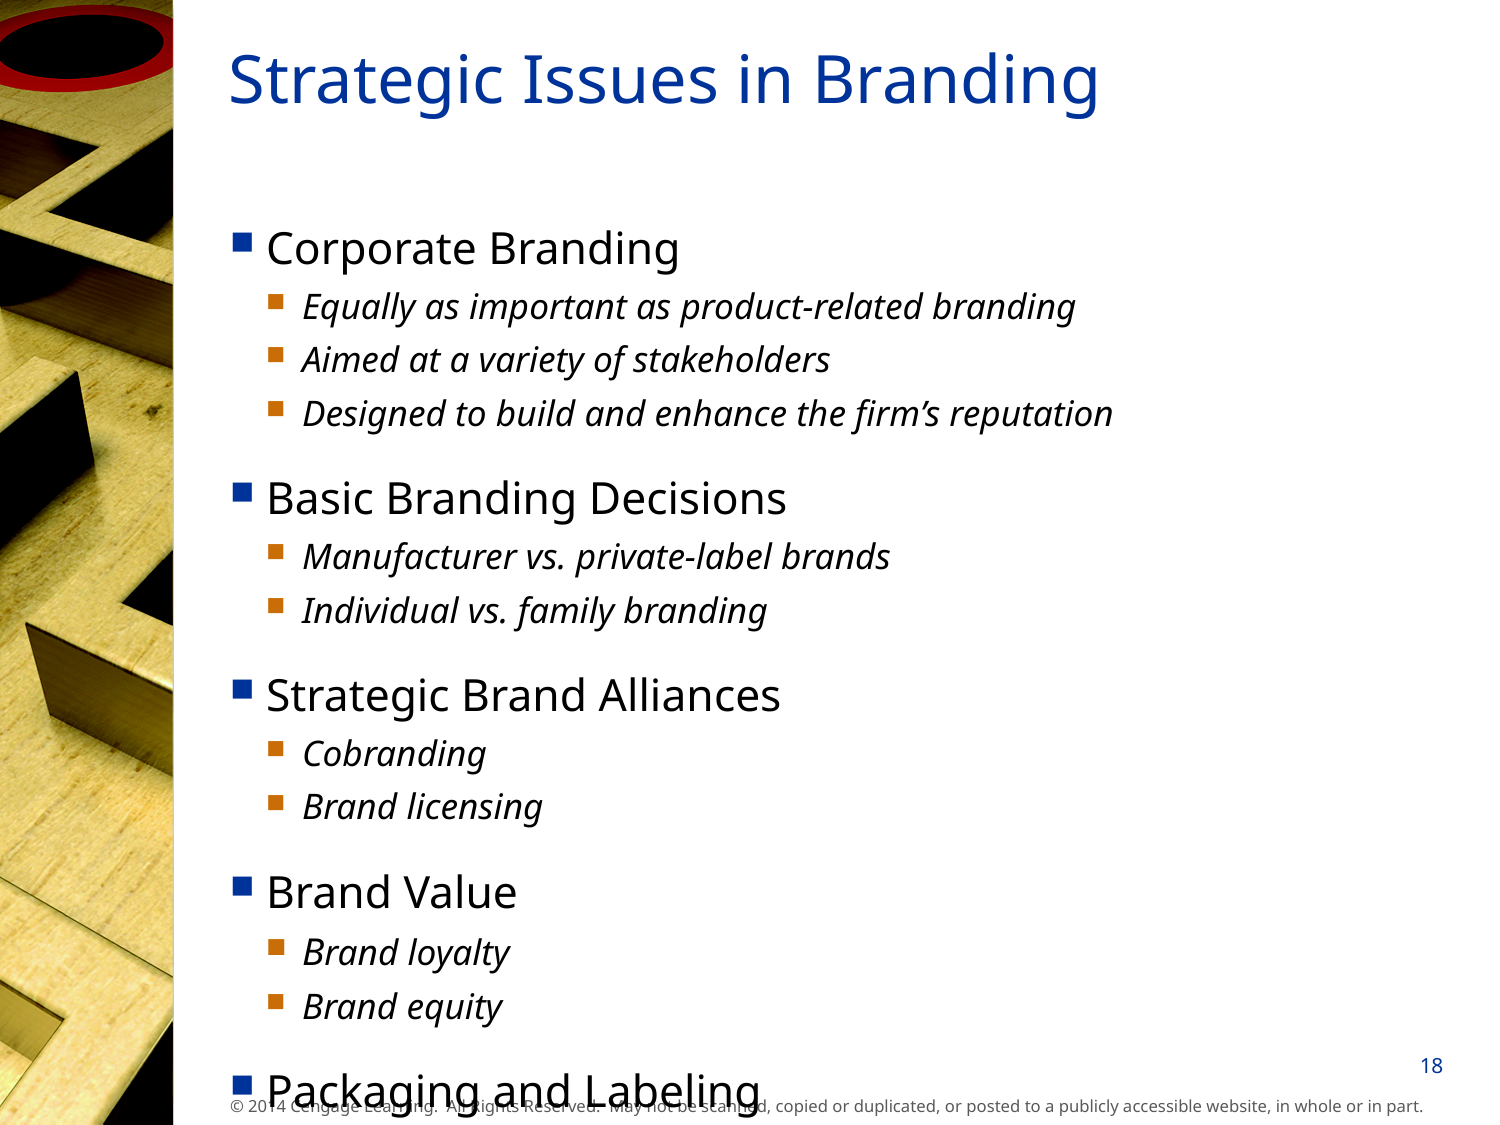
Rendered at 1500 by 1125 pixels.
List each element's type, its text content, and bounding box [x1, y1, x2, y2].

picture [0, 0, 174, 1125]
title Strategic Issues in Branding [213, 29, 1454, 213]
list Corporate Branding Equally as important as product-related branding Aimed at a variety of stakeholders Designed to build and enhance the firm’s reputation Basic Branding Decisions Manufacturer vs. private-label brands Individual vs. family branding Strategic Brand Alliances Cobranding Brand licensing Brand Value Brand loyalty Brand equity Packaging and Labeling [215, 212, 1478, 1125]
slide_number 18 [1386, 1037, 1478, 1097]
